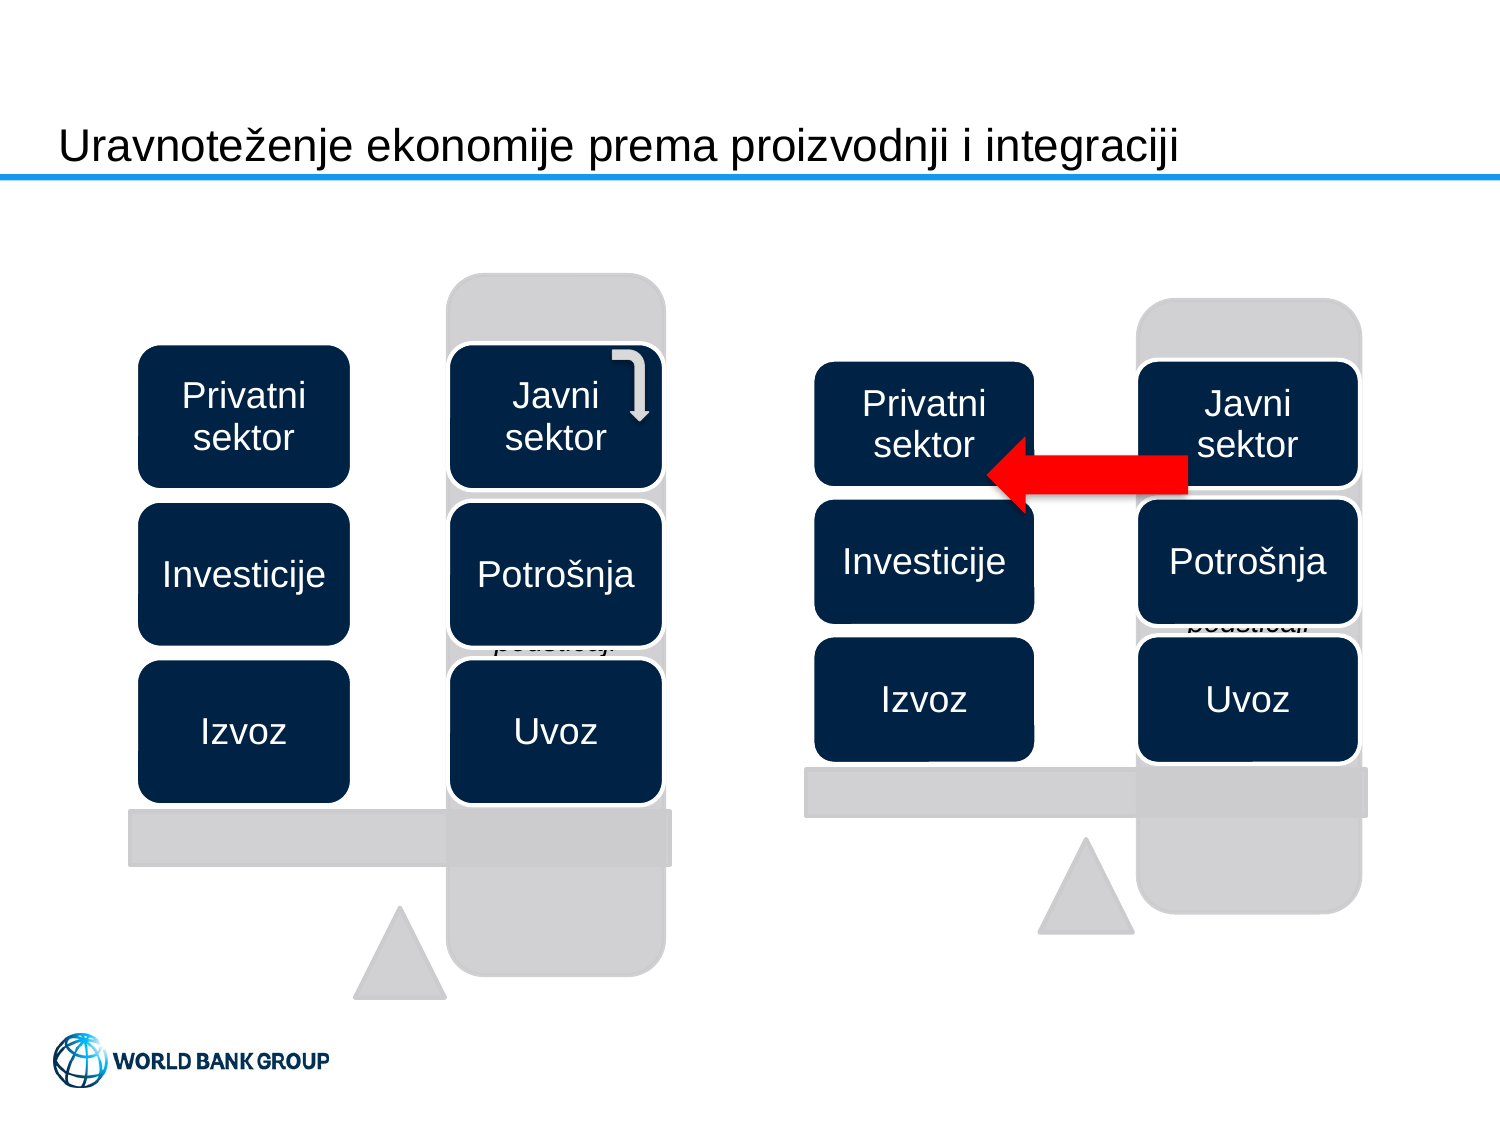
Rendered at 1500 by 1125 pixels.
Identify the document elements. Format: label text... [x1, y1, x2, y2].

picture [77, 1045, 85, 1055]
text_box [774, 299, 1398, 913]
picture [53, 1033, 329, 1088]
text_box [99, 274, 701, 976]
picture [0, 174, 1500, 180]
picture [69, 1043, 79, 1050]
title Uravnoteženje ekonomije prema proizvodnji i integraciji [58, 49, 1447, 174]
